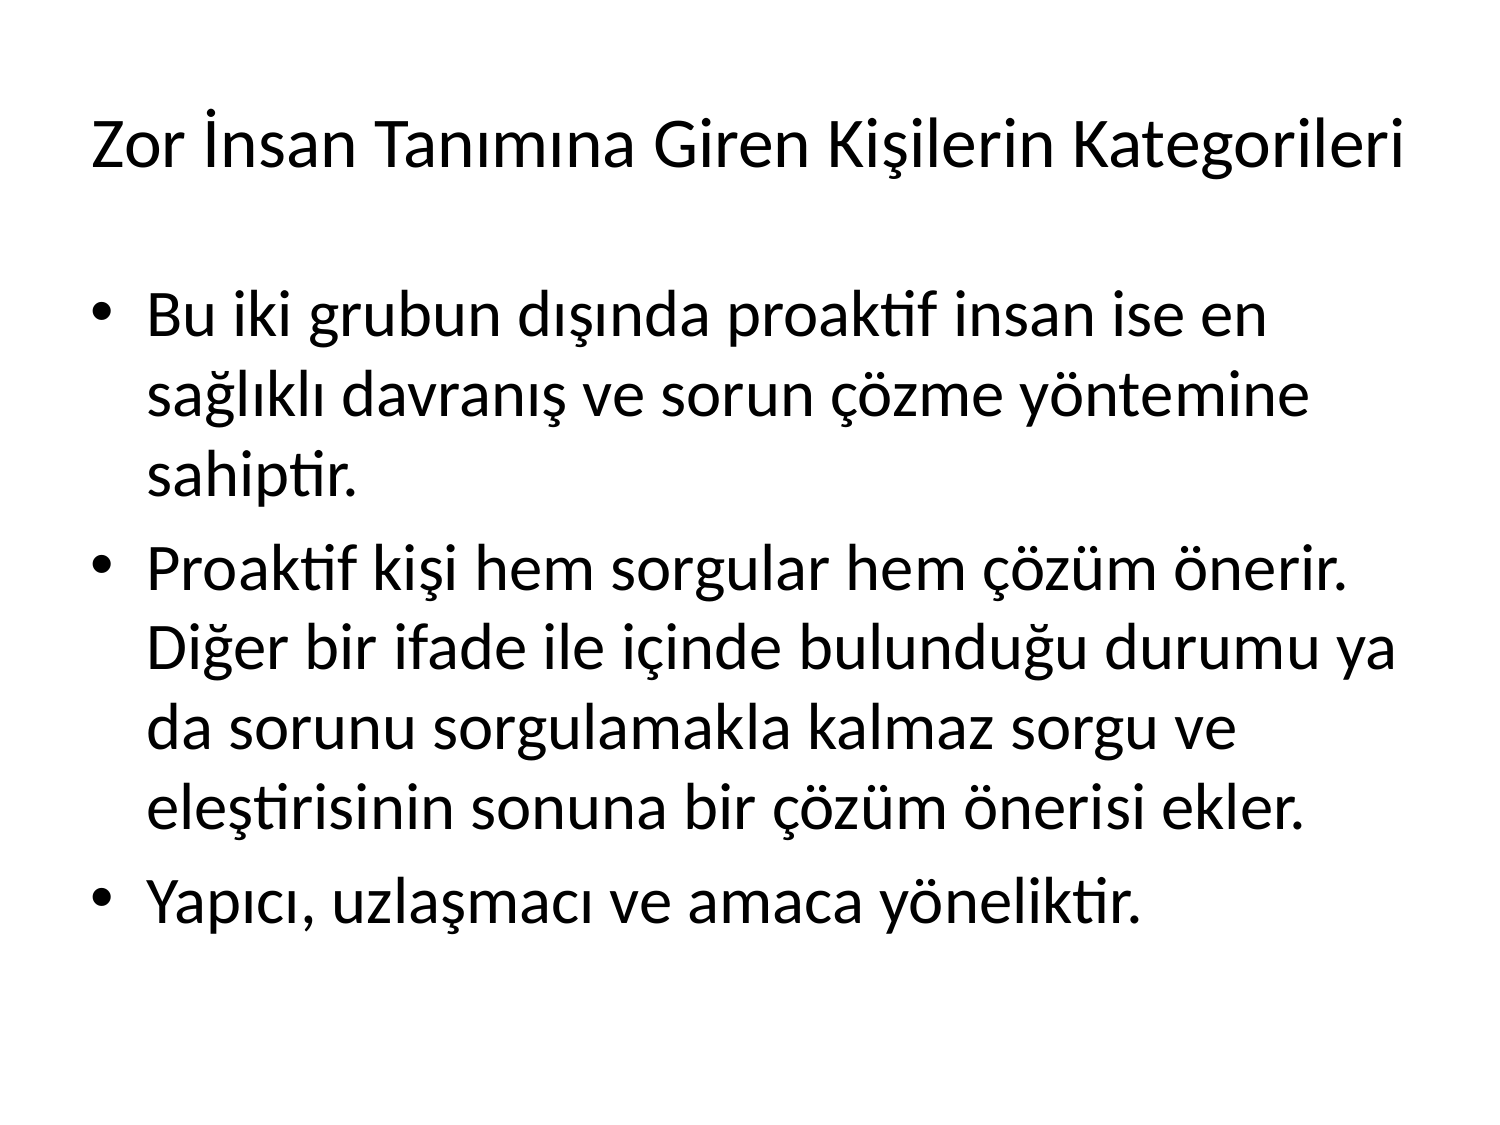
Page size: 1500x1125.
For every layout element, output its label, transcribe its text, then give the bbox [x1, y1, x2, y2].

list Bu iki grubun dışında proaktif insan ise en sağlıklı davranış ve sorun çözme yöntemine sahiptir. Proaktif kişi hem sorgular hem çözüm önerir. Diğer bir ifade ile içinde bulunduğu durumu ya da sorunu sorgulamakla kalmaz sorgu ve eleştirisinin sonuna bir çözüm önerisi ekler. Yapıcı, uzlaşmacı ve amaca yöneliktir. [75, 262, 1425, 1005]
title Zor İnsan Tanımına Giren Kişilerin Kategorileri [75, 45, 1425, 233]
